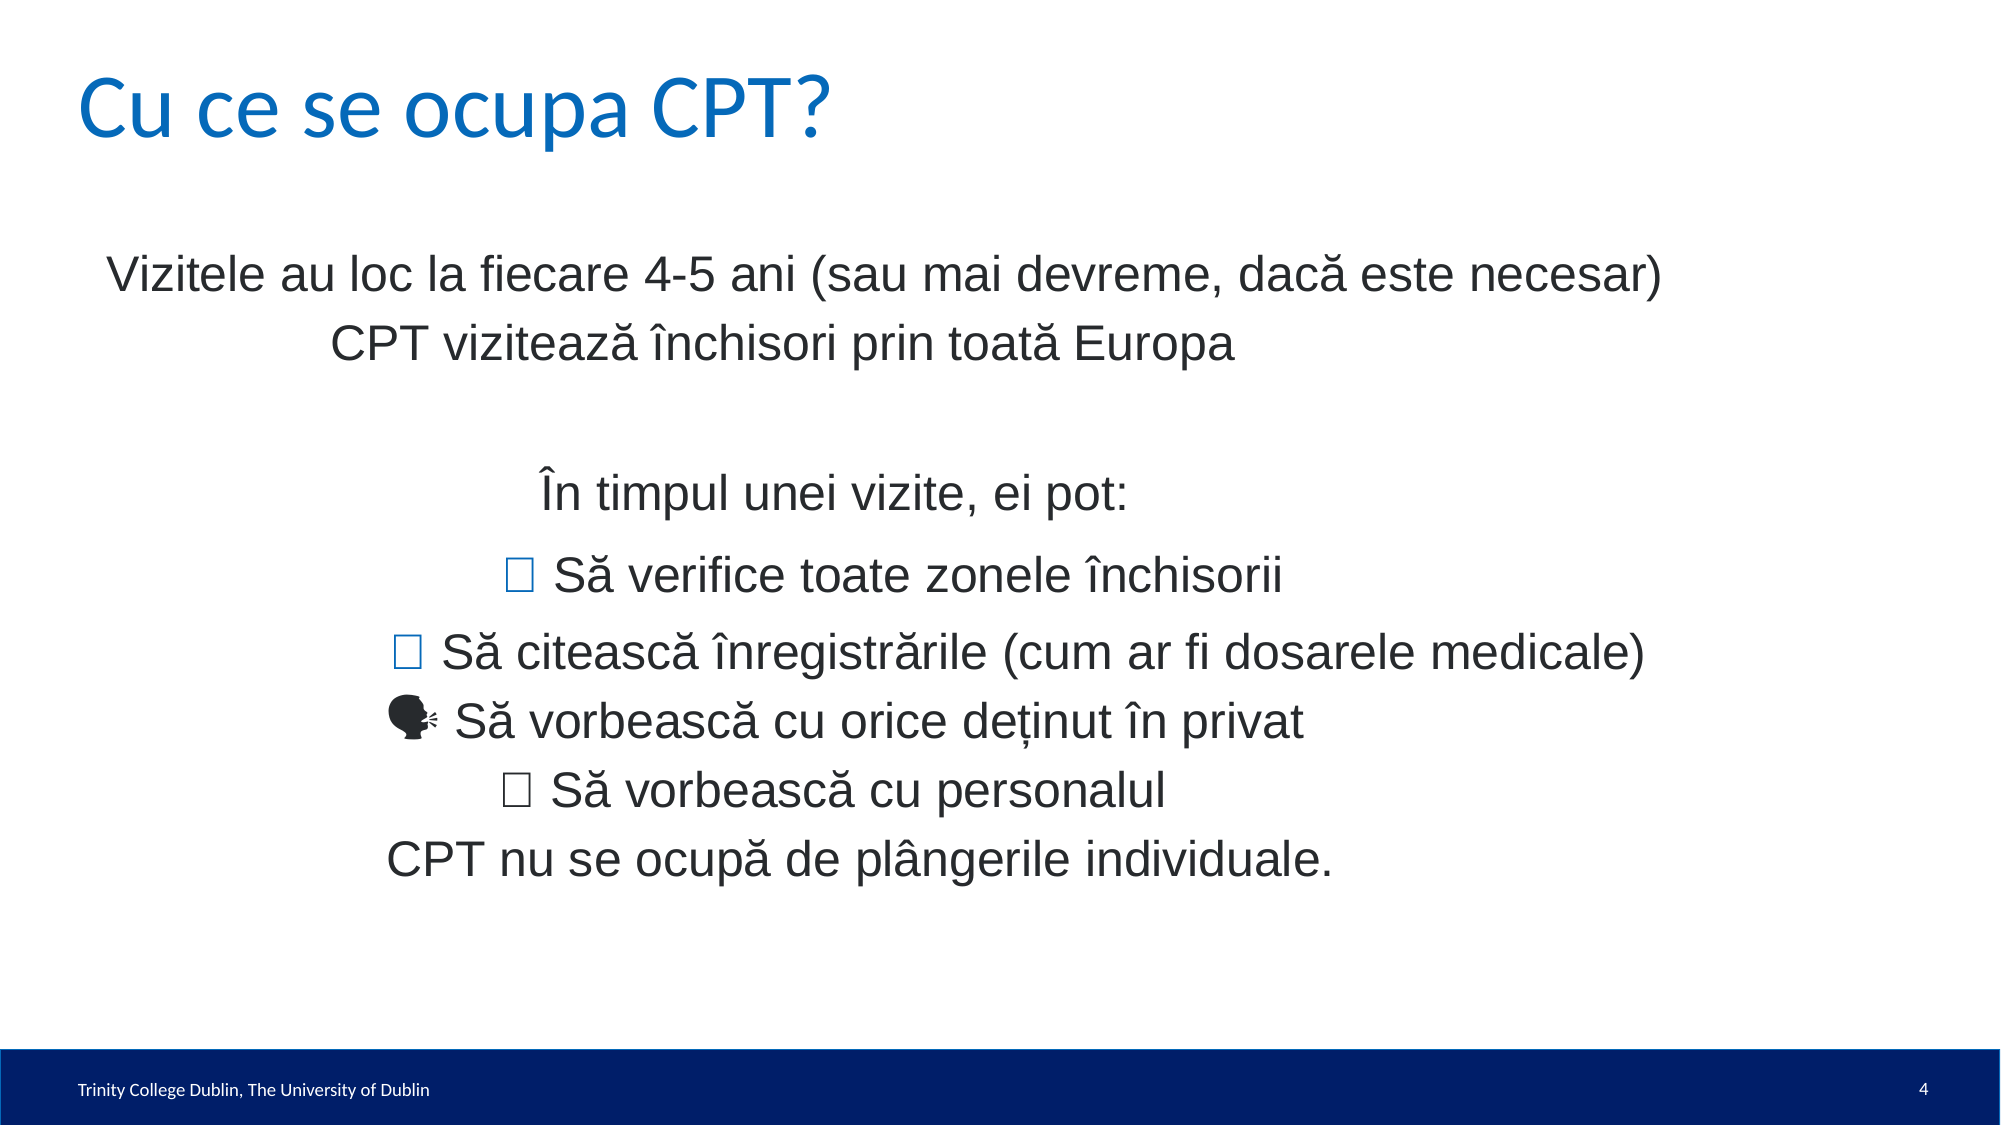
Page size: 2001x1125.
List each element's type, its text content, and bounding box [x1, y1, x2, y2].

title Cu ce se ocupa CPT? [78, 63, 924, 162]
slide_number 4 [1881, 1068, 1929, 1100]
text_box Vizitele au loc la fiecare 4-5 ani (sau mai devreme, dacă este necesar) CPT vizitează închisori prin toată Europa În timpul unei vizite, ei pot: 🔎 Să verifice toate zonele închisorii 📂 Să citească înregistrările (cum ar fi dosarele medicale) 🗣️ Să vorbească cu orice deținut în privat 👮 Să vorbească cu personalul CPT nu se ocupă de plângerile individuale. [78, 162, 1721, 976]
